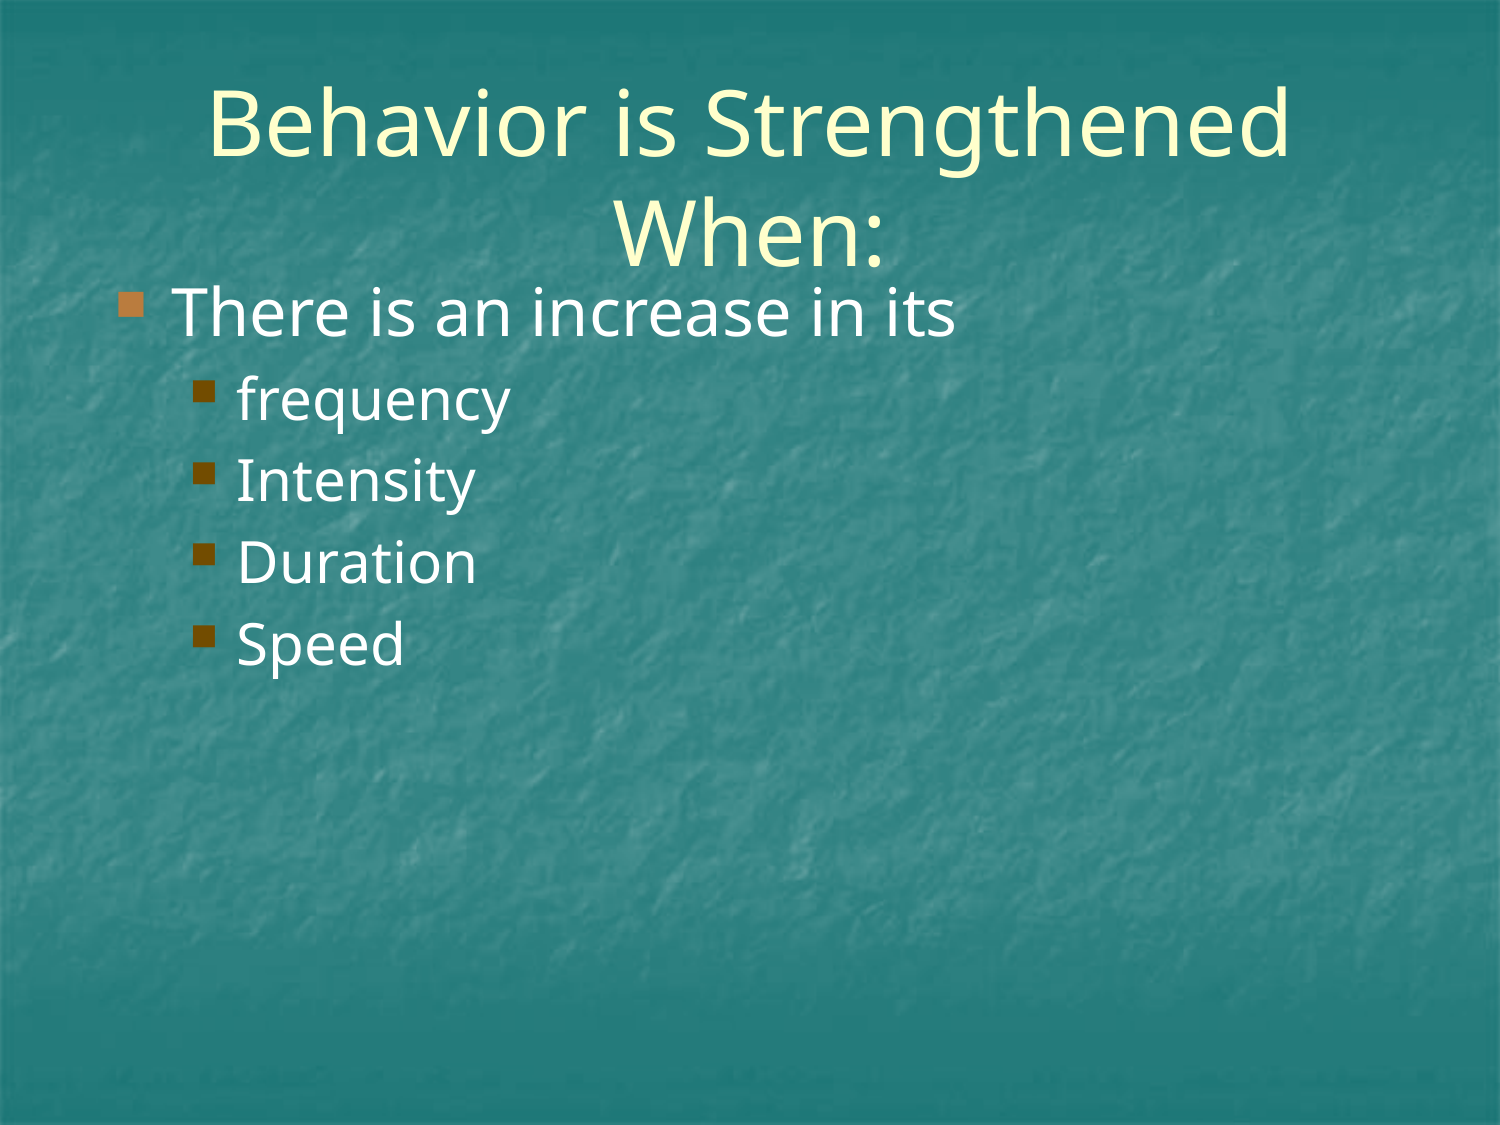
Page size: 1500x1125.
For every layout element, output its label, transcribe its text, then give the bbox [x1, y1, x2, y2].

title Behavior is Strengthened When: [74, 62, 1426, 288]
list There is an increase in its frequency Intensity Duration Speed [99, 262, 1451, 938]
